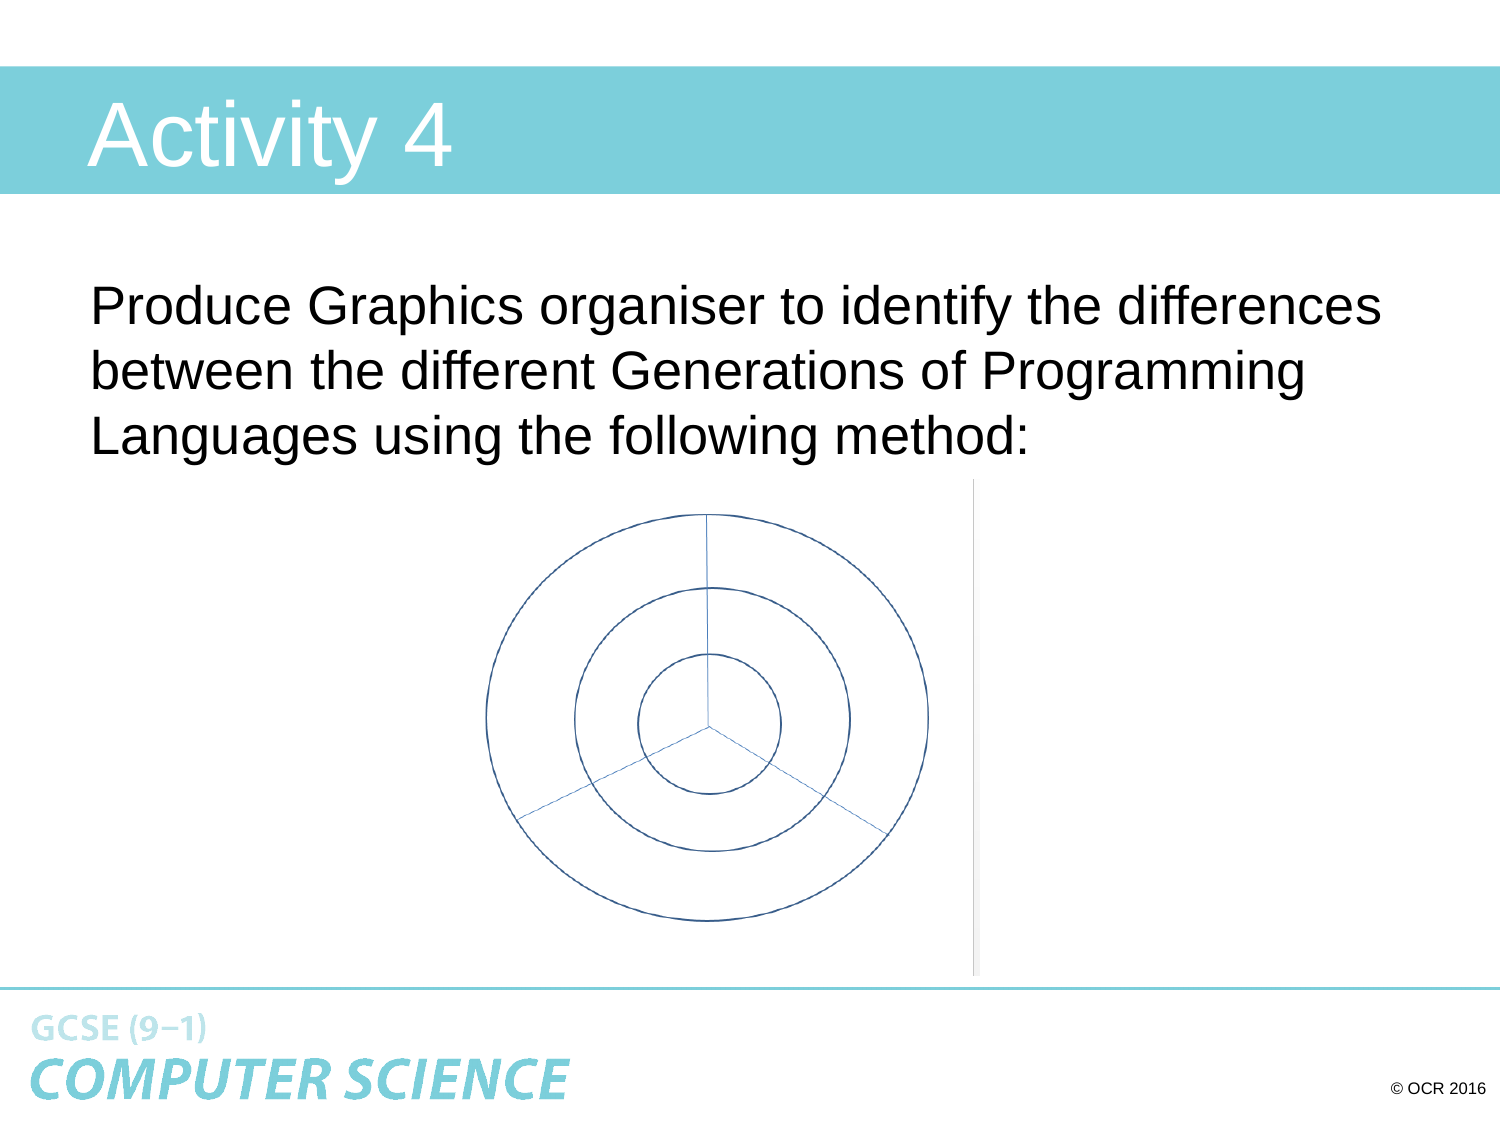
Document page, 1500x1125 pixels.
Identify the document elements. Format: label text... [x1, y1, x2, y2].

list Produce Graphics organiser to identify the differences between the different Generations of Programming Languages using the following method: [75, 262, 1425, 480]
title Activity 4 [0, 66, 1500, 194]
picture [439, 479, 980, 977]
picture [0, 987, 1500, 1124]
